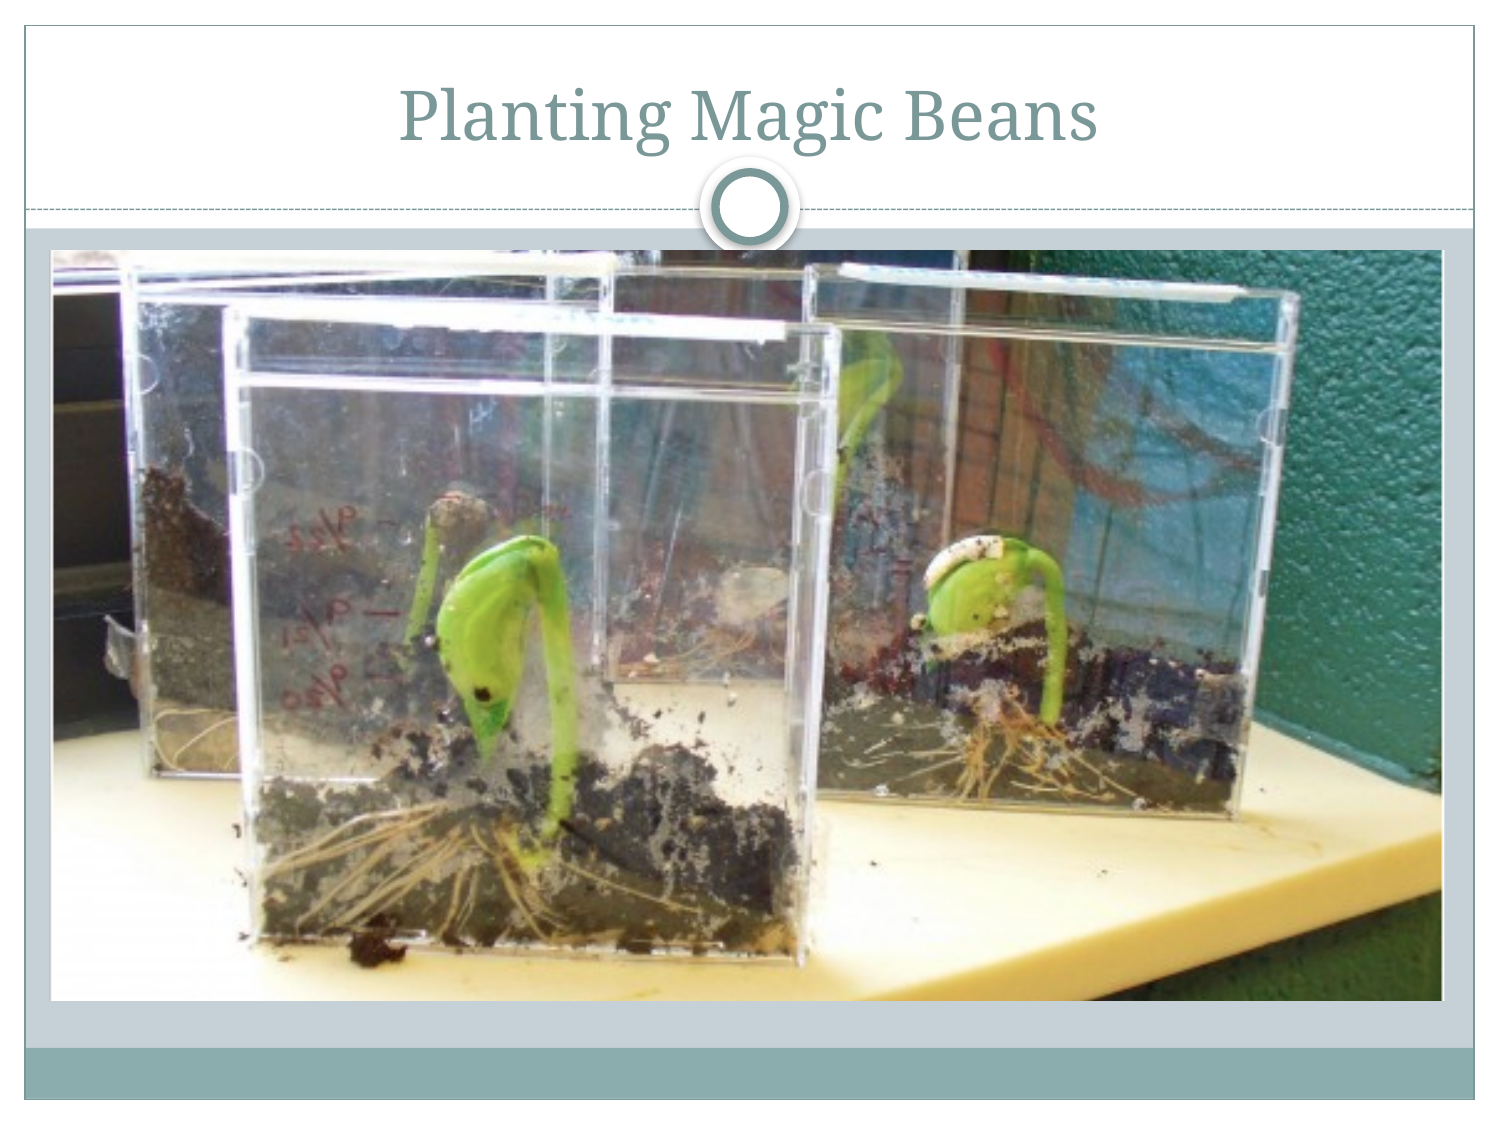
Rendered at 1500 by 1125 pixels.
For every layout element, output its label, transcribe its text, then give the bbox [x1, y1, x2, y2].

title Planting Magic Beans [49, 37, 1450, 162]
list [49, 250, 1445, 1001]
